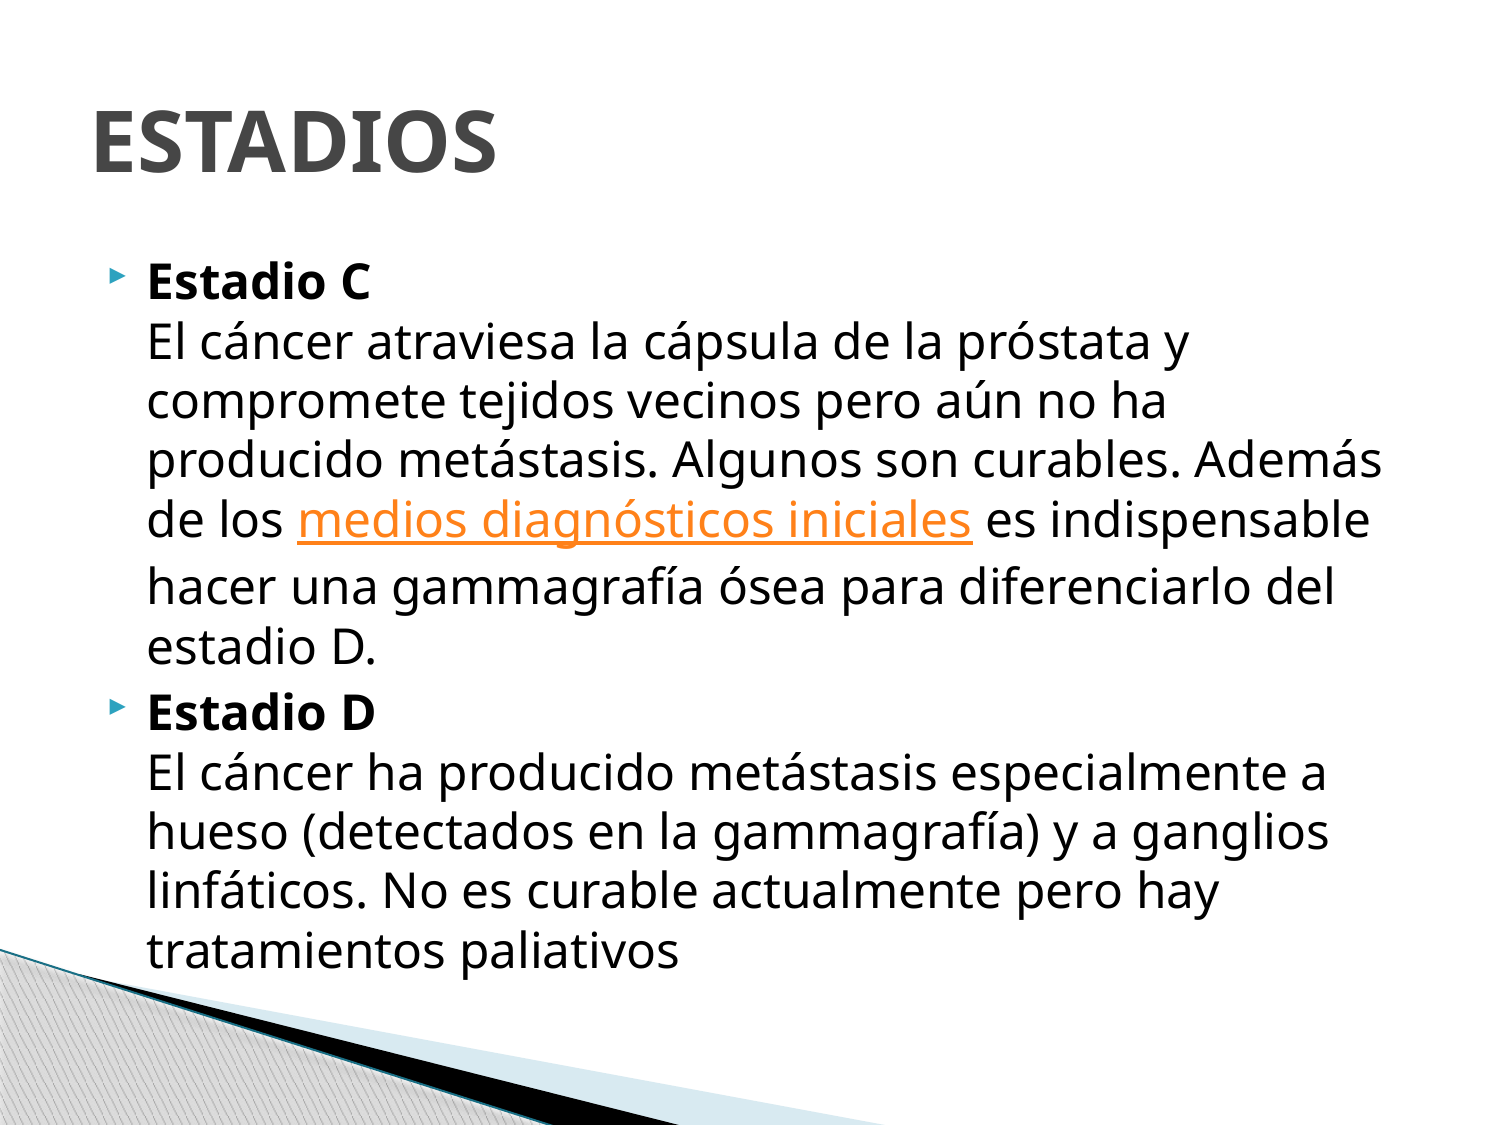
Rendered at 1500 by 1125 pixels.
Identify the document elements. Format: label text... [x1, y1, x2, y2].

title ESTADIOS [75, 45, 1425, 233]
list Estadio C El cáncer atraviesa la cápsula de la próstata y compromete tejidos vecinos pero aún no ha producido metástasis. Algunos son curables. Además de los medios diagnósticos iniciales es indispensable hacer una gammagrafía ósea para diferenciarlo del estadio D. Estadio D El cáncer ha producido metástasis especialmente a hueso (detectados en la gammagrafía) y a ganglios linfáticos. No es curable actualmente pero hay tratamientos paliativos [75, 243, 1425, 986]
